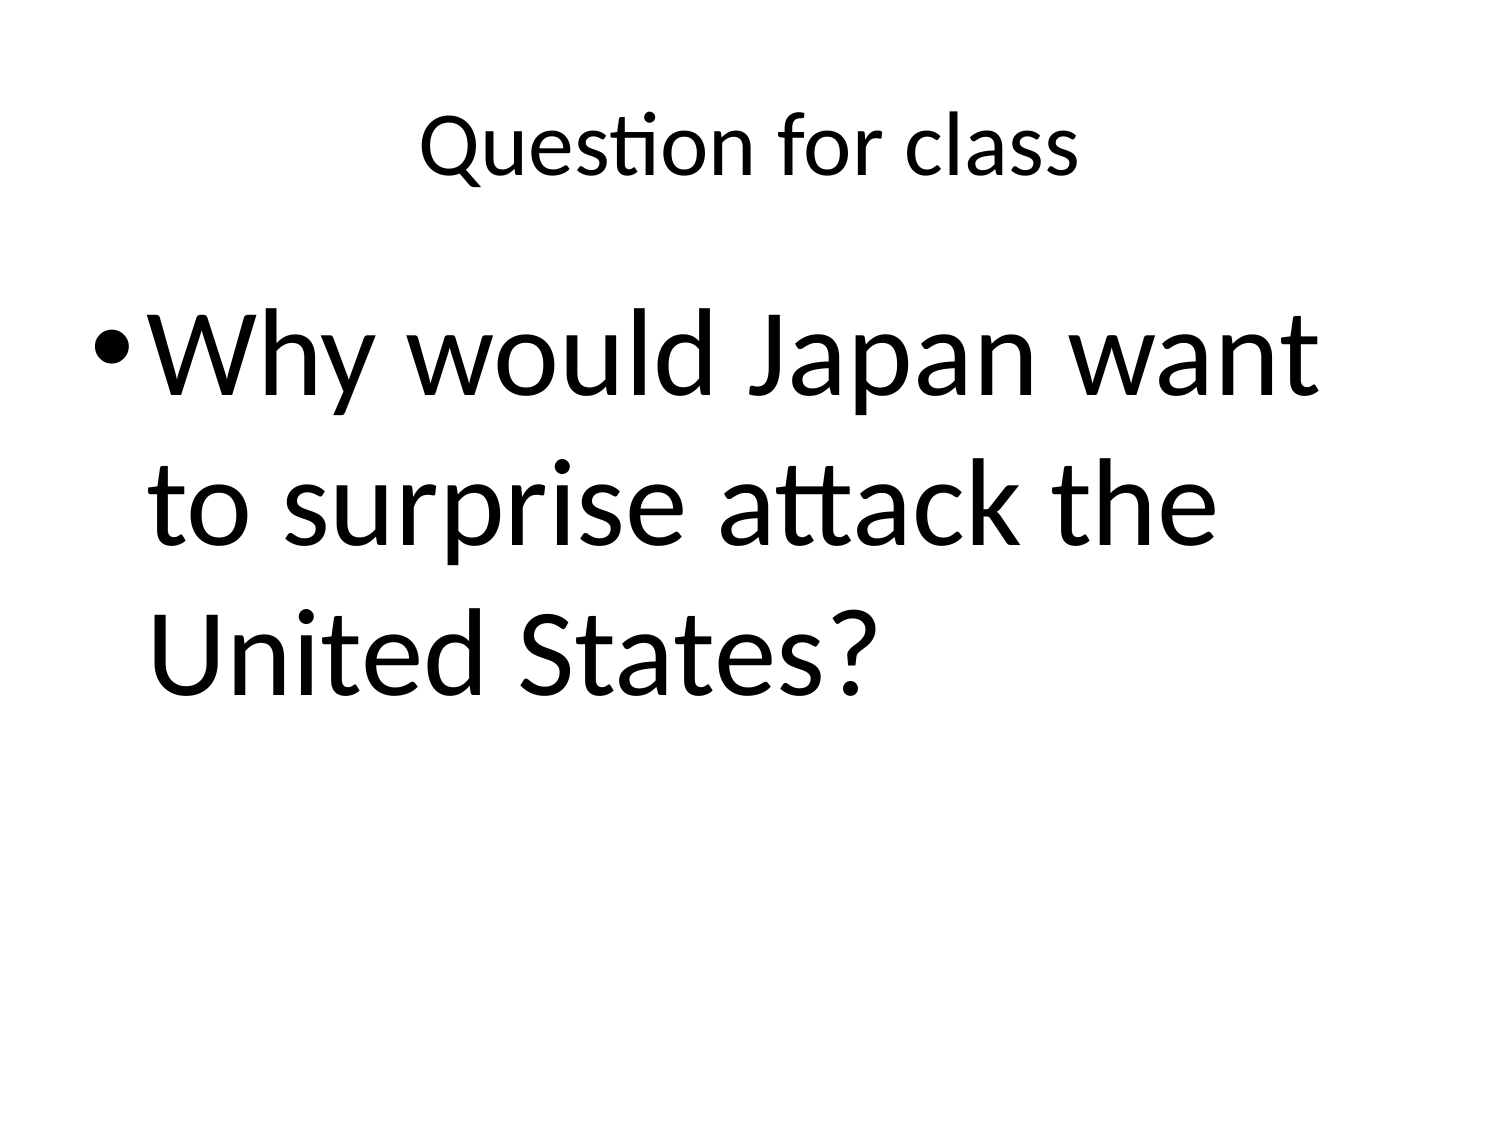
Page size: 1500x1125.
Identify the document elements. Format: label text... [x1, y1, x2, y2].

list Why would Japan want to surprise attack the United States? [75, 262, 1425, 1005]
title Question for class [75, 45, 1425, 233]
